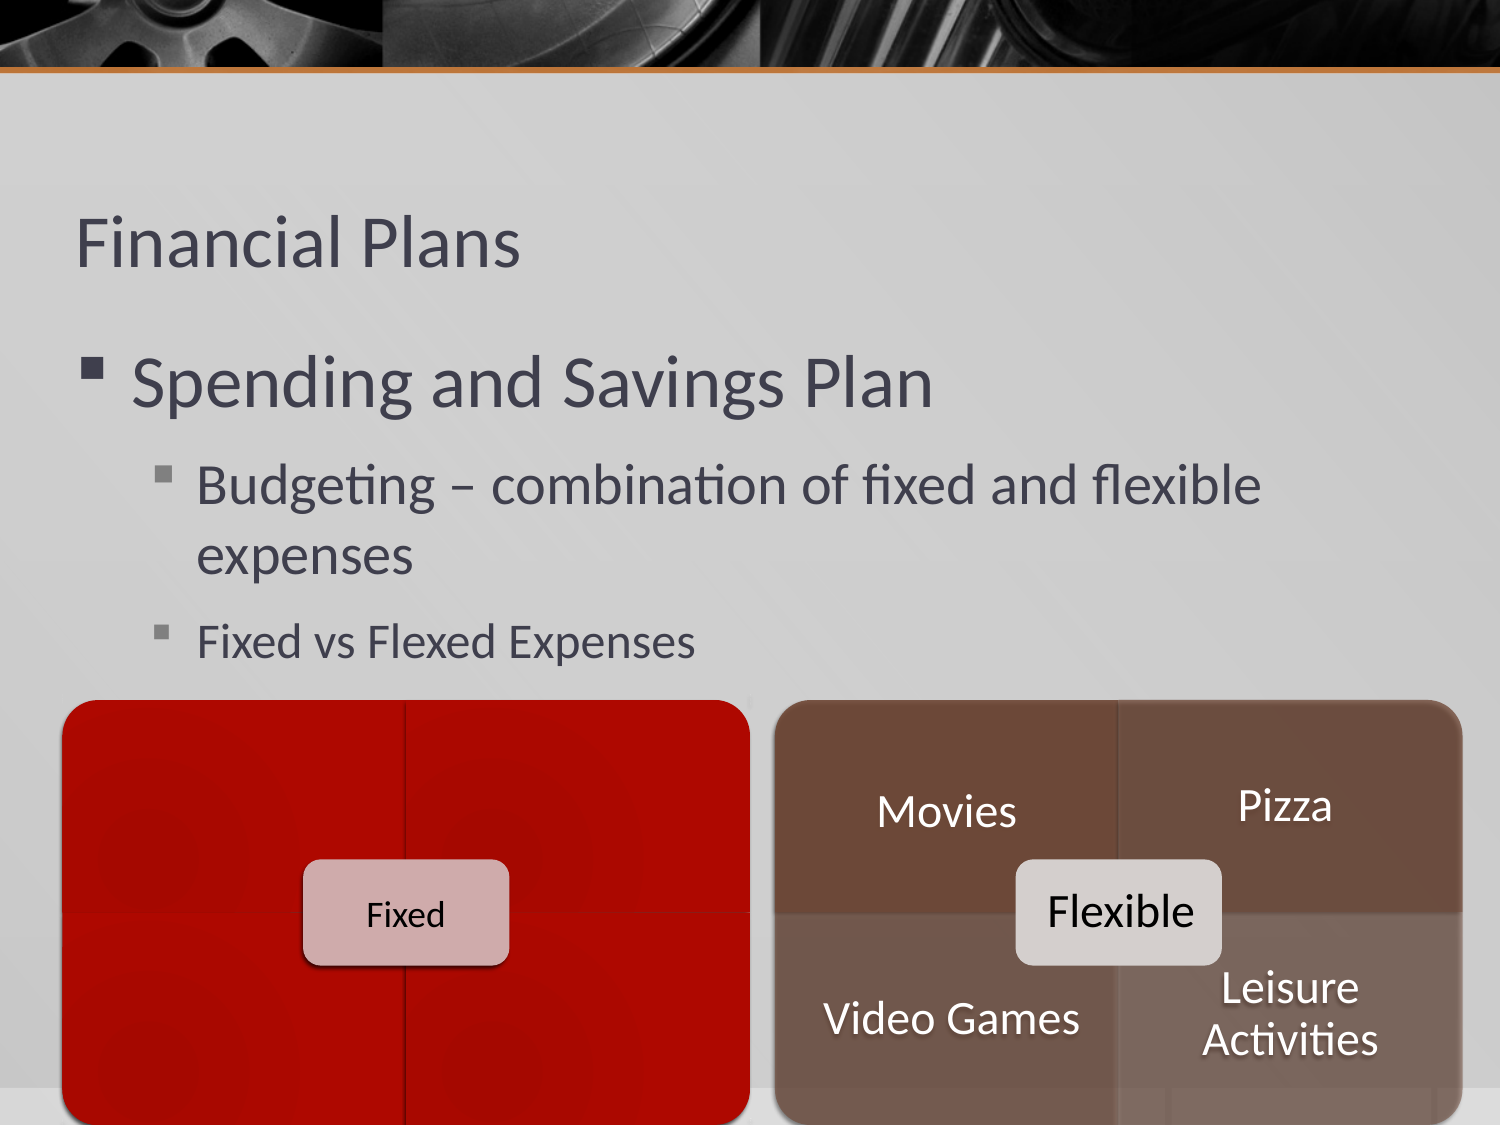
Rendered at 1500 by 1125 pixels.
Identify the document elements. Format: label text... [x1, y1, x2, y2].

picture [0, 0, 1500, 67]
list Spending and Savings Plan Budgeting – combination of fixed and flexible expenses Fixed vs Flexed Expenses [75, 324, 1425, 1005]
title Financial Plans [75, 162, 1425, 313]
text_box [62, 699, 751, 1125]
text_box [774, 699, 1463, 1125]
